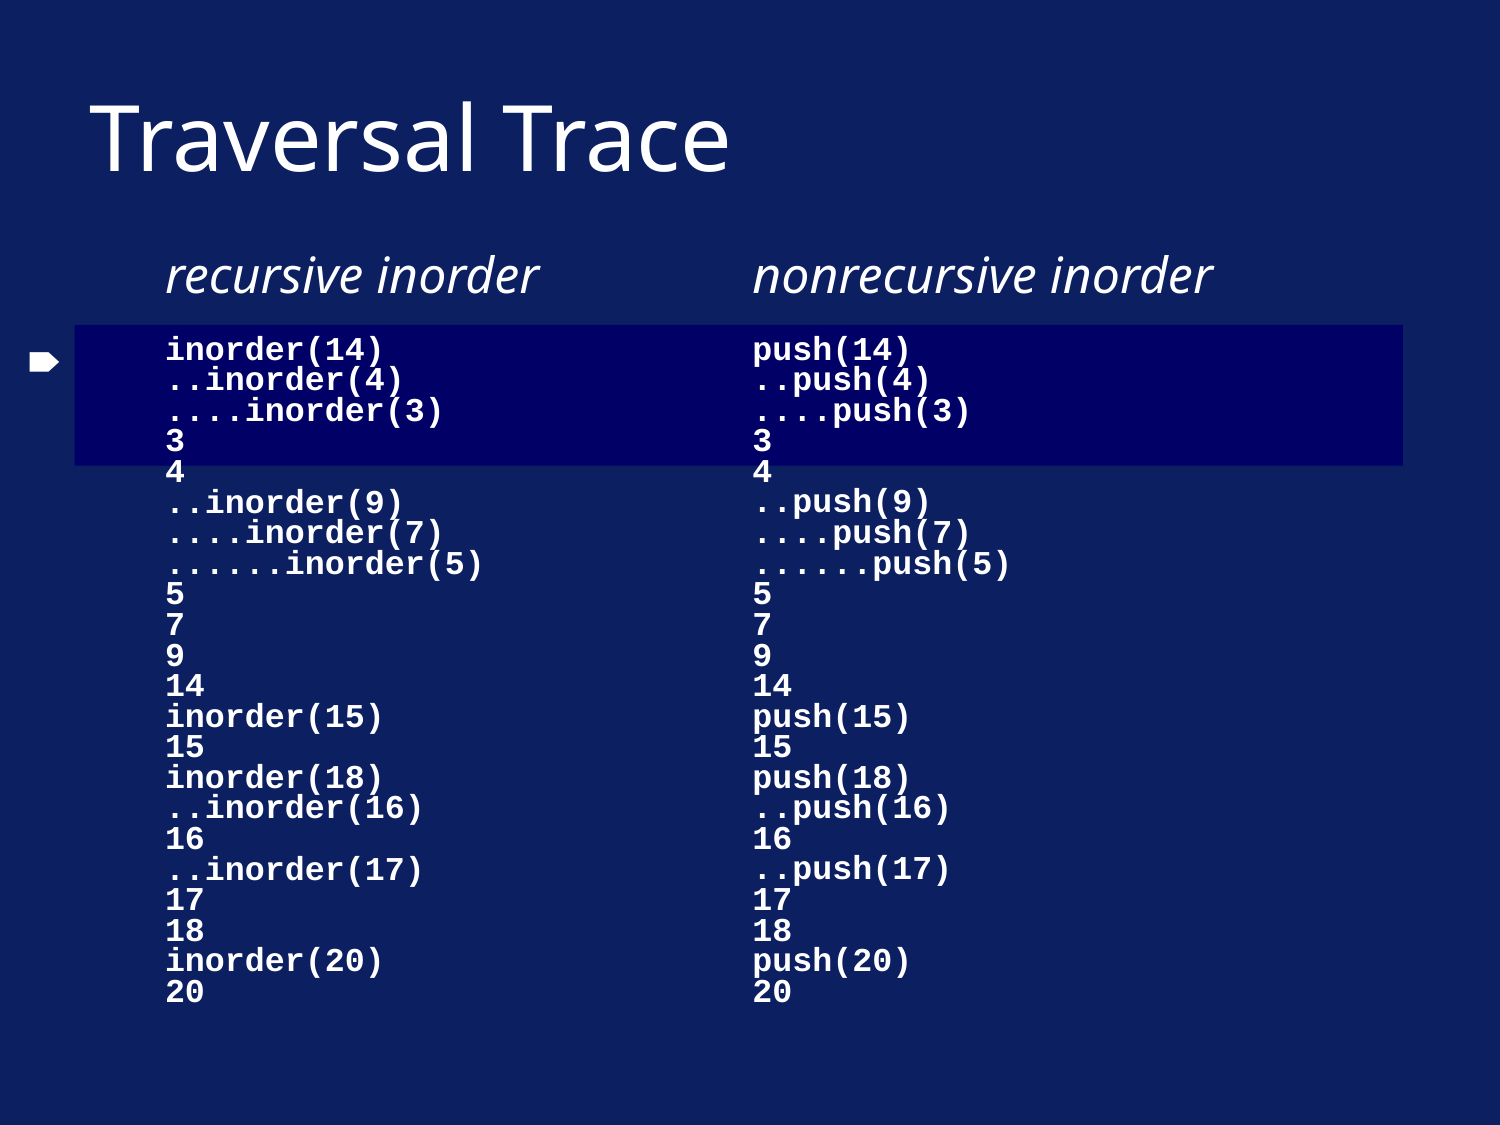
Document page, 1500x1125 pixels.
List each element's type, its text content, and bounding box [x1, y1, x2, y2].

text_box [12, 324, 1404, 466]
list recursive inorder inorder(14) ..inorder(4) ....inorder(3) 3 4 ..inorder(9) ....inorder(7) ......inorder(5) 5 7 9 14 inorder(15) 15 inorder(18) ..inorder(16) 16 ..inorder(17) 17 18 inorder(20) 20 [150, 474, 700, 1088]
title Traversal Trace [74, 59, 1425, 210]
list recursive inorder inorder(14) ..inorder(4) ....inorder(3) 3 4 ..inorder(9) ....inorder(7) ......inorder(5) 5 7 9 14 inorder(15) 15 inorder(18) ..inorder(16) 16 ..inorder(17) 17 18 inorder(20) 20 [150, 236, 700, 323]
text_box nonrecursive inorder push(14) ..push(4) ....push(3) 3 4 ..push(9) ....push(7) ......push(5) 5 7 9 14 push(15) 15 push(18) ..push(16) 16 ..push(17) 17 18 push(20) 20 [737, 236, 1376, 323]
text_box nonrecursive inorder push(14) ..push(4) ....push(3) 3 4 ..push(9) ....push(7) ......push(5) 5 7 9 14 push(15) 15 push(18) ..push(16) 16 ..push(17) 17 18 push(20) 20 [737, 474, 1376, 1062]
